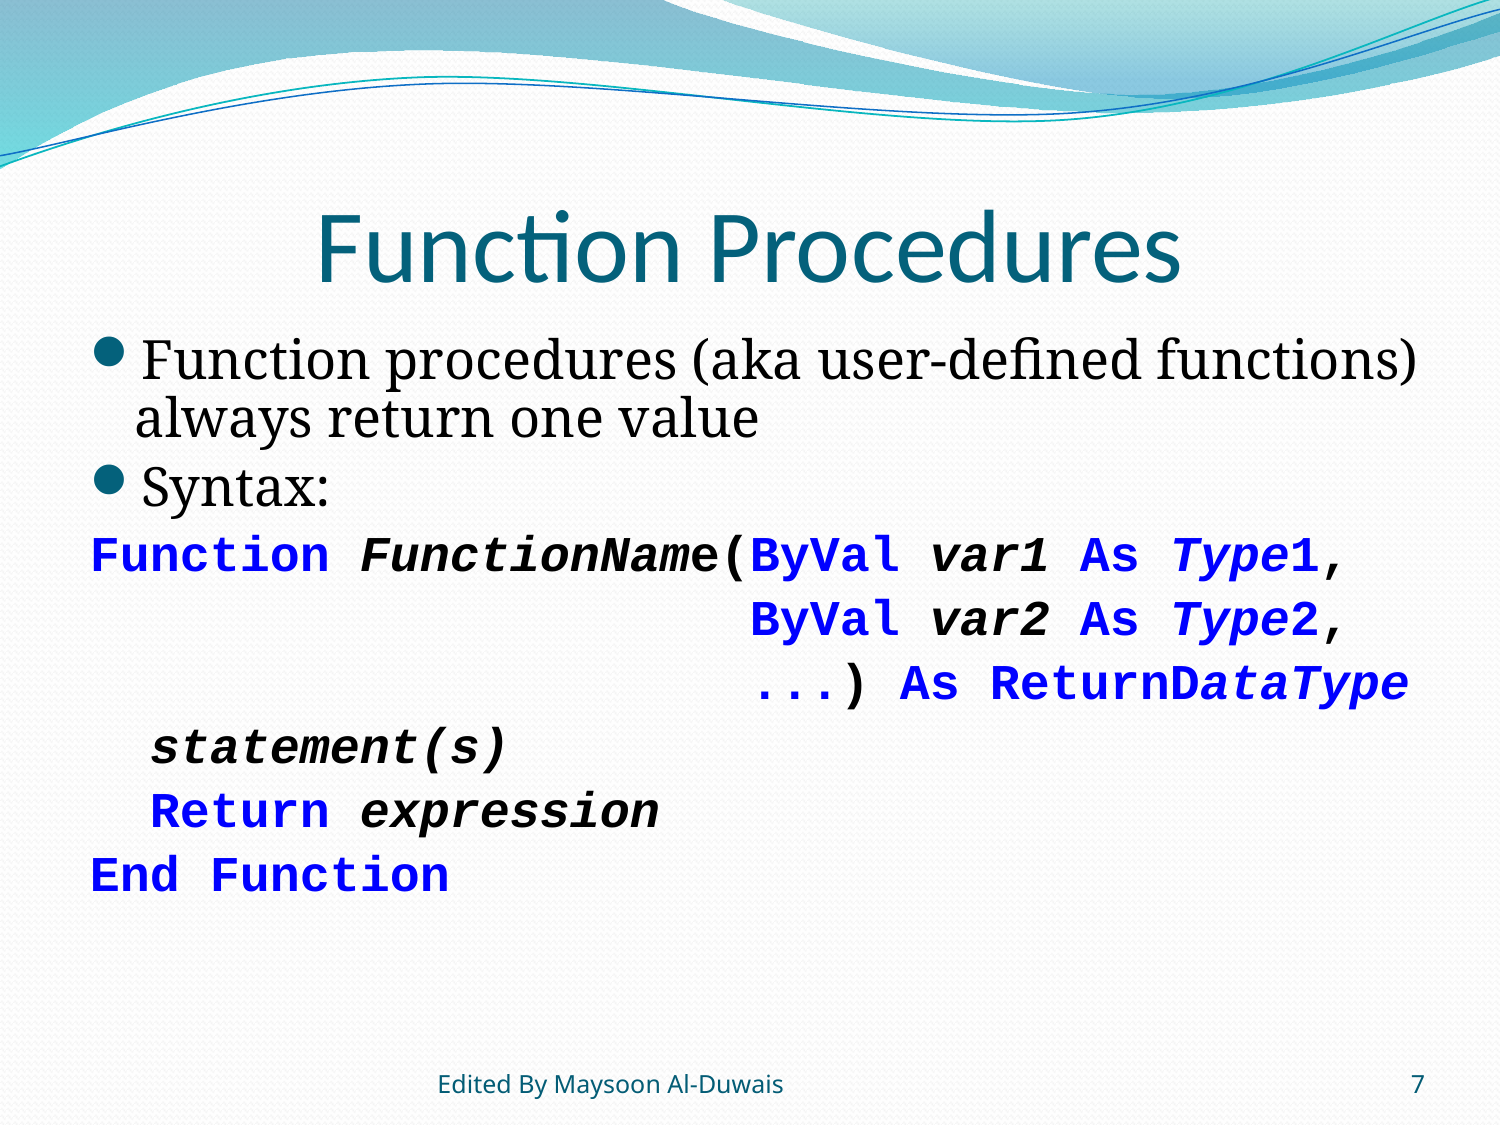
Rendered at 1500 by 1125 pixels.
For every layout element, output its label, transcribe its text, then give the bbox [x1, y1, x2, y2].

list Function procedures (aka user-defined functions) always return one value Syntax: Function FunctionName(ByVal var1 As Type1, ByVal var2 As Type2, ...) As ReturnDataType statement(s) Return expression End Function [75, 324, 1469, 1006]
title Function Procedures [75, 115, 1425, 303]
footer Edited By Maysoon Al-Duwais [437, 1042, 988, 1103]
slide_number 7 [1299, 1042, 1425, 1103]
